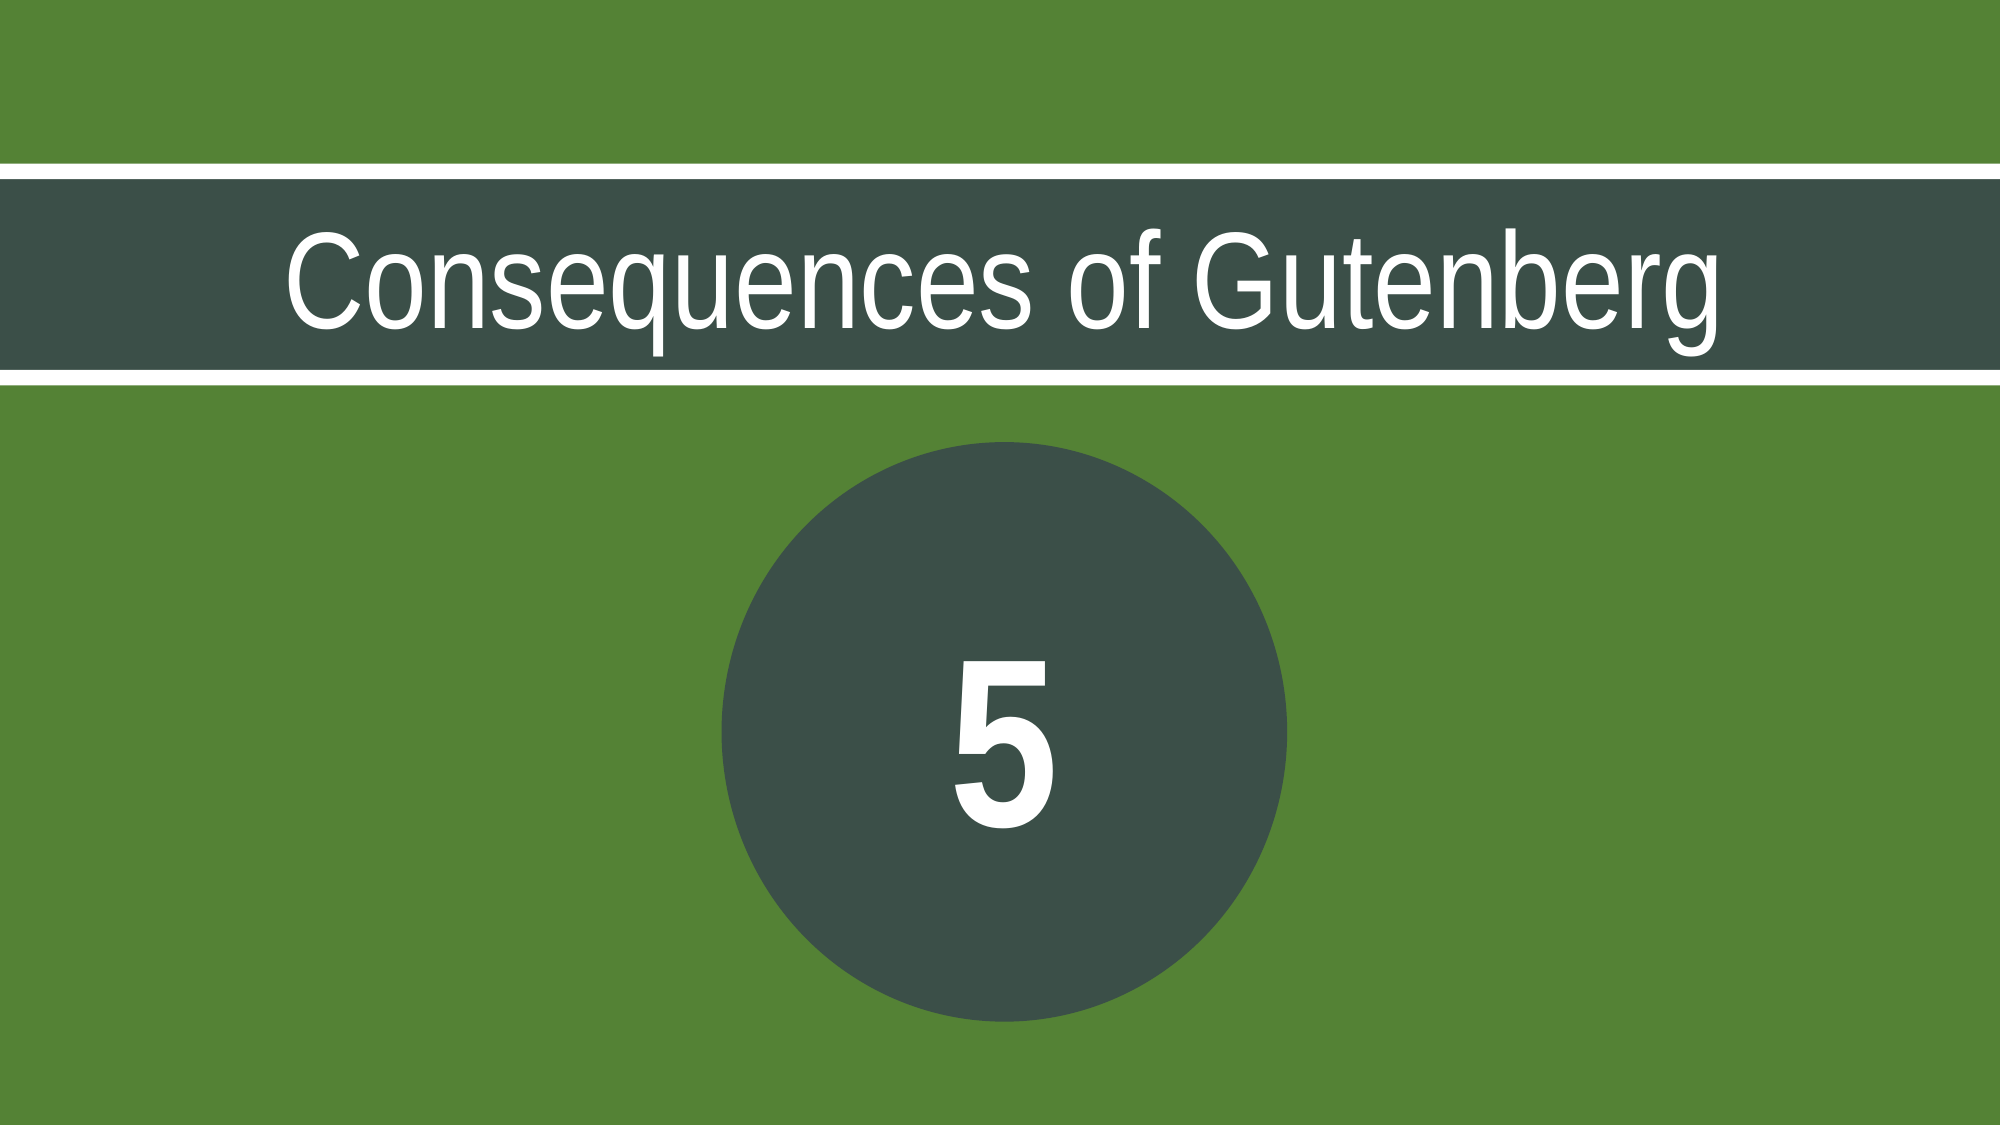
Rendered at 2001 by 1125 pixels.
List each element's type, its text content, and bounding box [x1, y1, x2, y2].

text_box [721, 442, 1288, 1022]
text_box [0, 170, 2000, 183]
text_box Consequences of Gutenberg [0, 183, 2000, 364]
text_box [0, 364, 2000, 379]
